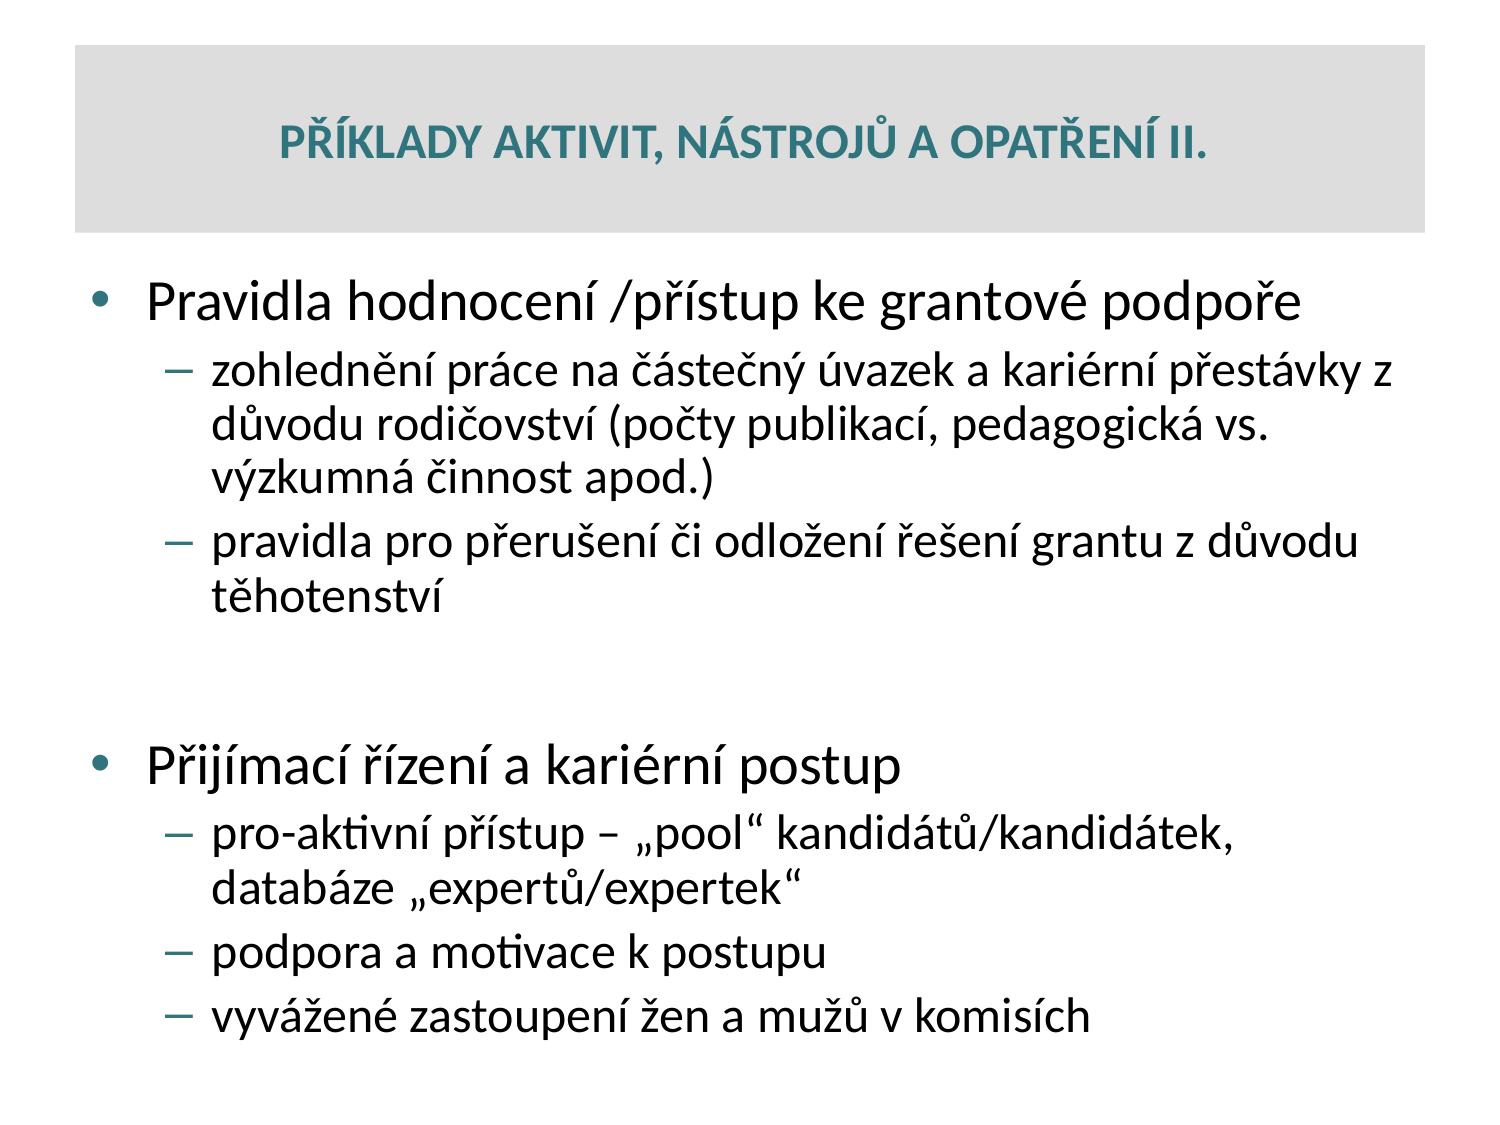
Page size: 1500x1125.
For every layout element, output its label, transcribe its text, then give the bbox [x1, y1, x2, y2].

list Pravidla hodnocení /přístup ke grantové podpoře zohlednění práce na částečný úvazek a kariérní přestávky z důvodu rodičovství (počty publikací, pedagogická vs. výzkumná činnost apod.) pravidla pro přerušení či odložení řešení grantu z důvodu těhotenství Přijímací řízení a kariérní postup pro-aktivní přístup – „pool“ kandidátů/kandidátek, databáze „expertů/expertek“ podpora a motivace k postupu vyvážené zastoupení žen a mužů v komisích [74, 262, 1426, 1006]
title PŘÍKLADY AKTIVIT, NÁSTROJŮ A OPATŘENÍ II. [74, 44, 1426, 233]
